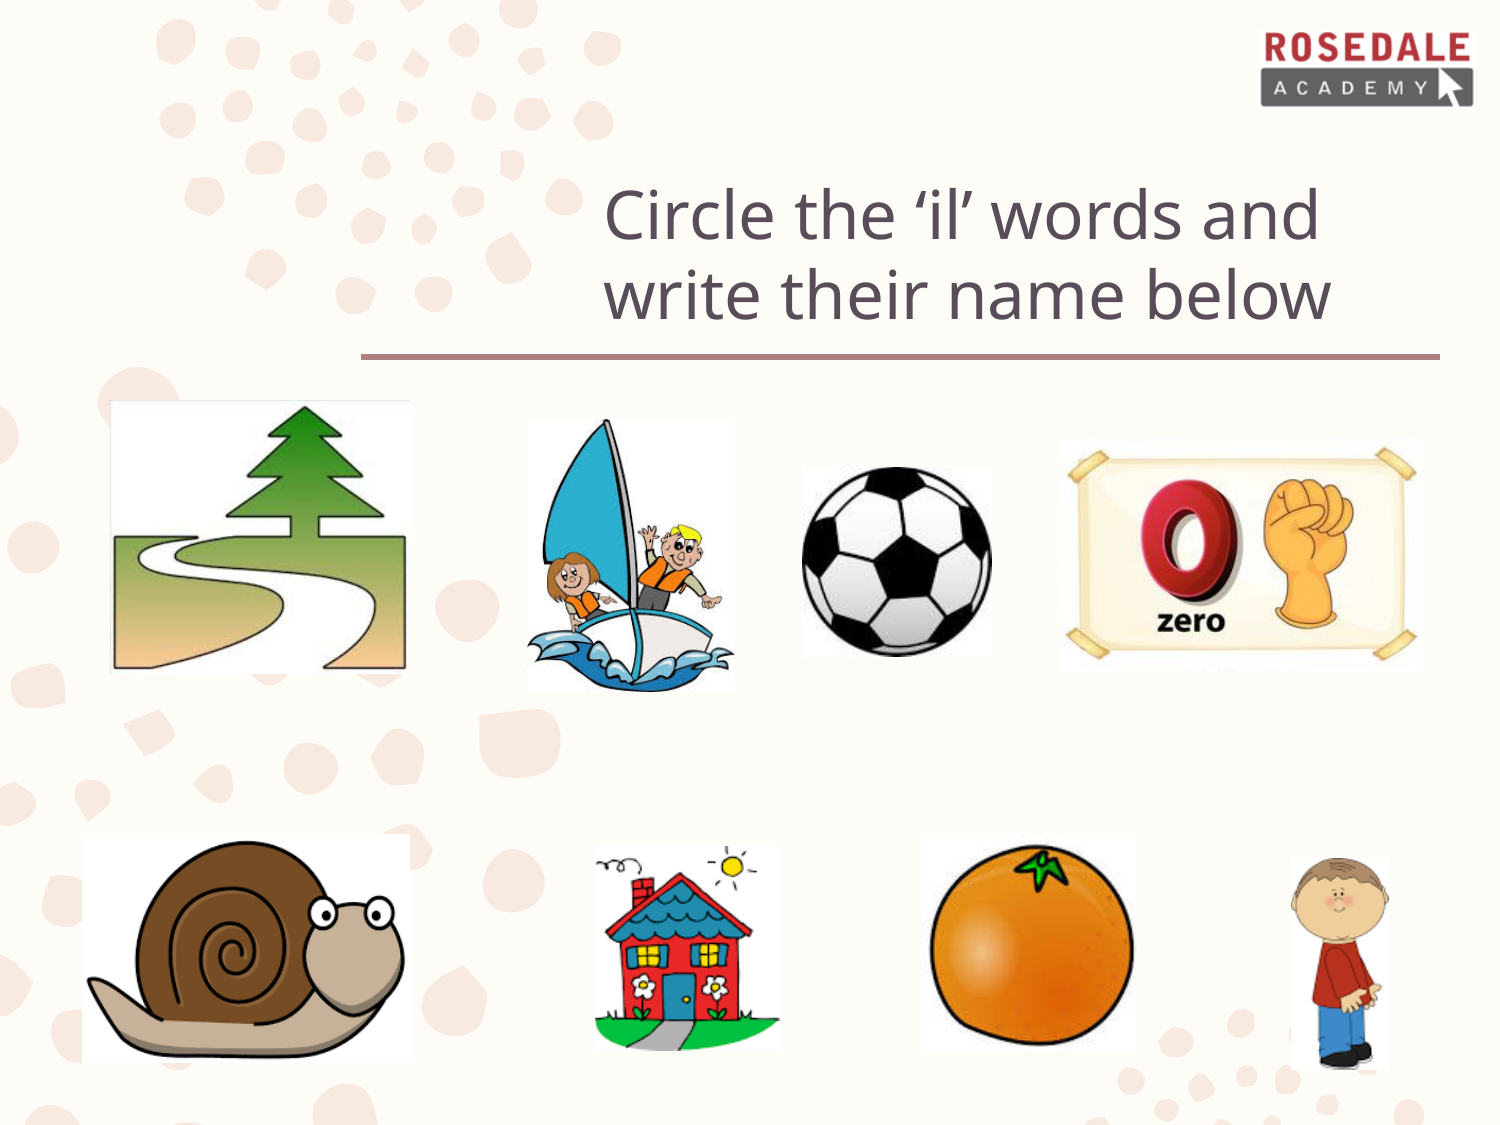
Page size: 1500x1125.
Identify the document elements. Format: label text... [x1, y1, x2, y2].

picture [110, 400, 410, 675]
picture [527, 419, 735, 692]
picture [802, 467, 993, 658]
picture [1291, 858, 1389, 1070]
picture [1059, 439, 1424, 672]
picture [1258, 31, 1475, 109]
title Circle the ‘il’ words and write their name below [588, 168, 1470, 346]
picture [595, 845, 780, 1052]
picture [82, 833, 410, 1064]
picture [920, 833, 1137, 1051]
